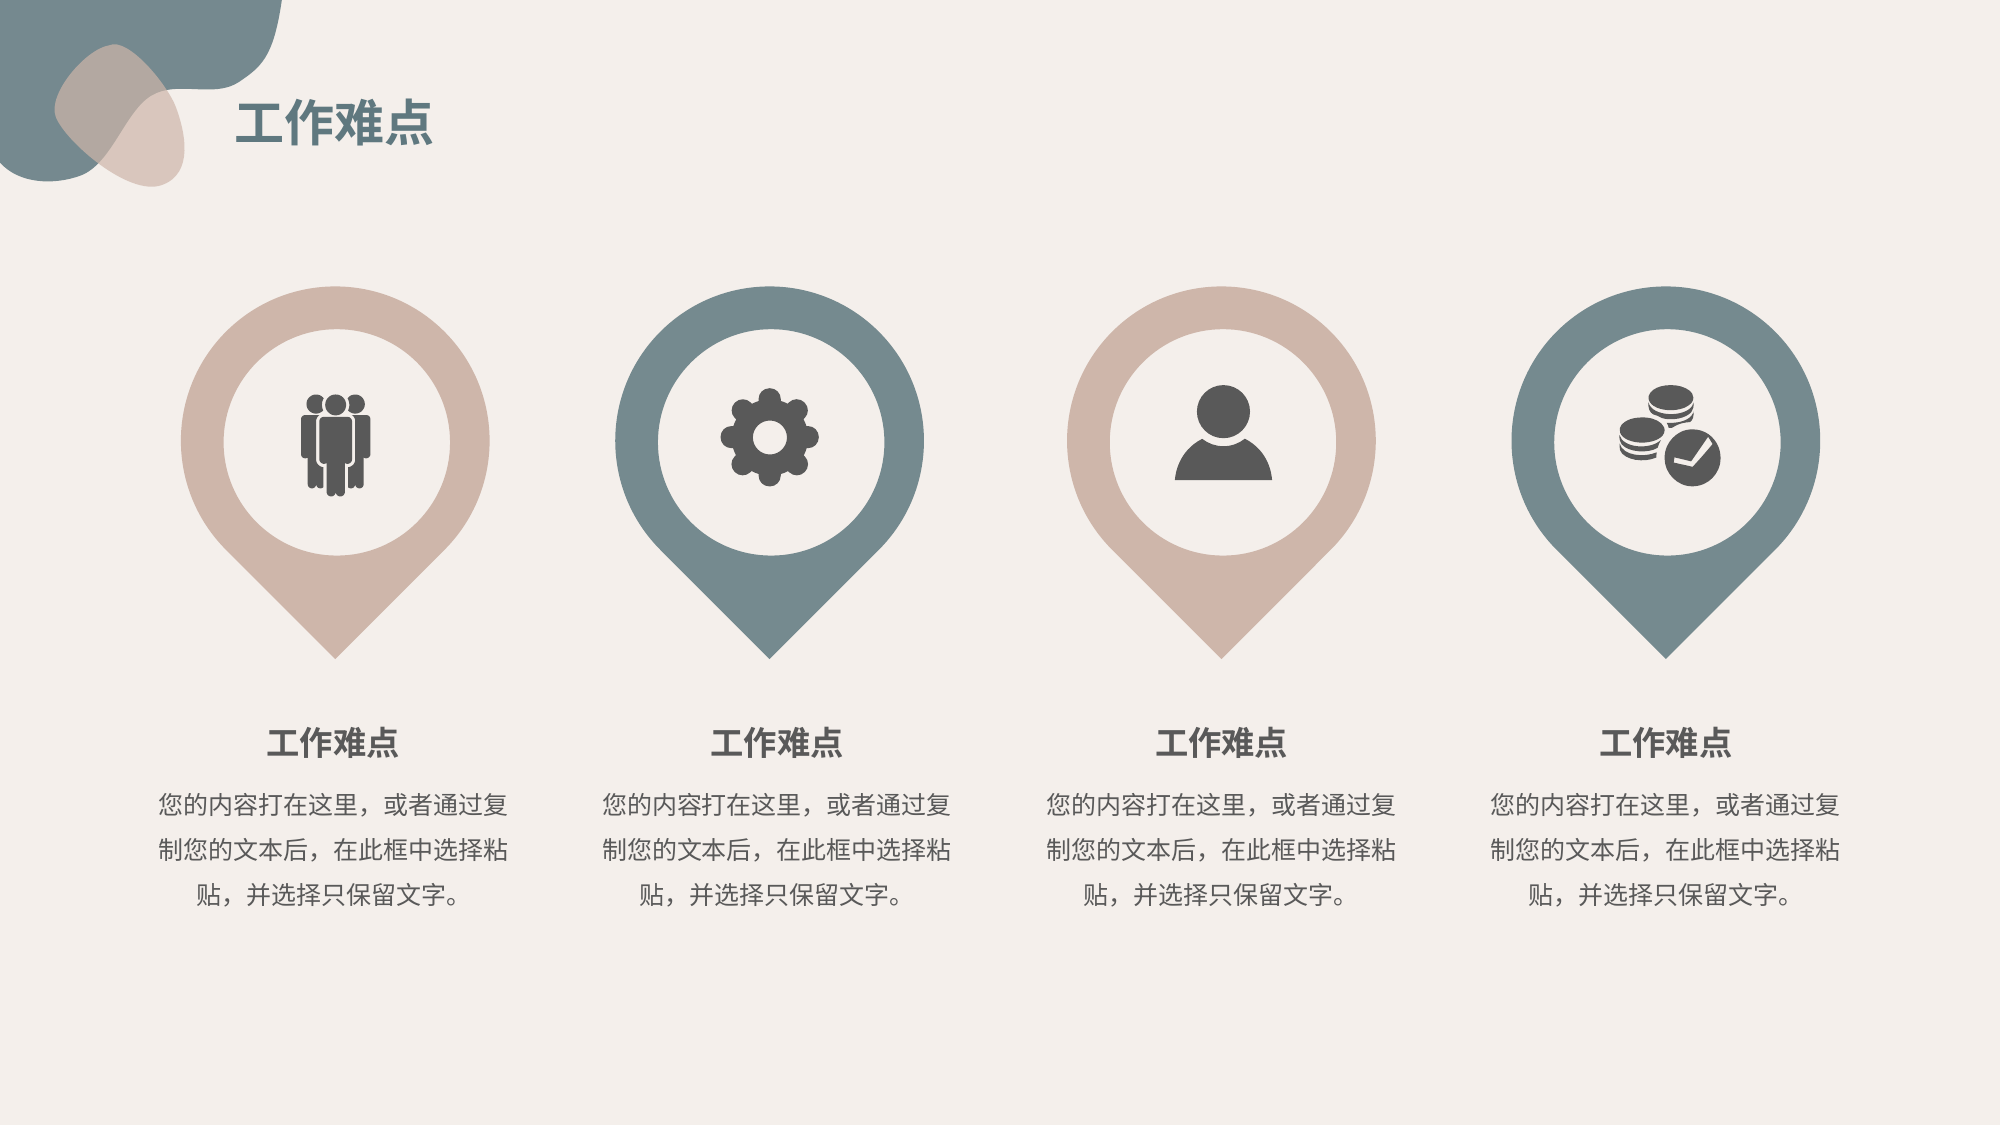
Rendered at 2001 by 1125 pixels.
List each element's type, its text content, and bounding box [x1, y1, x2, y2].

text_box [300, 394, 371, 497]
text_box [179, 285, 491, 661]
text_box 工作难点 [1584, 722, 1748, 763]
text_box [1619, 417, 1665, 461]
text_box [720, 388, 819, 487]
text_box 工作难点 [219, 83, 450, 159]
text_box 工作难点 [1139, 722, 1303, 763]
text_box [614, 285, 925, 661]
text_box 您的内容打在这里，或者通过复制您的文本后，在此框中选择粘贴，并选择只保留文字。 [1040, 774, 1403, 910]
text_box [1174, 438, 1273, 481]
text_box [1664, 429, 1721, 487]
text_box [1196, 385, 1251, 439]
text_box 您的内容打在这里，或者通过复制您的文本后，在此框中选择粘贴，并选择只保留文字。 [1484, 774, 1848, 910]
text_box 工作难点 [695, 722, 859, 763]
text_box 工作难点 [251, 722, 416, 763]
text_box [0, 0, 283, 183]
text_box 您的内容打在这里，或者通过复制您的文本后，在此框中选择粘贴，并选择只保留文字。 [151, 774, 516, 910]
text_box [53, 43, 186, 188]
text_box 您的内容打在这里，或者通过复制您的文本后，在此框中选择粘贴，并选择只保留文字。 [595, 774, 959, 910]
text_box [1066, 285, 1377, 661]
text_box [1648, 385, 1694, 428]
text_box [1510, 285, 1822, 661]
